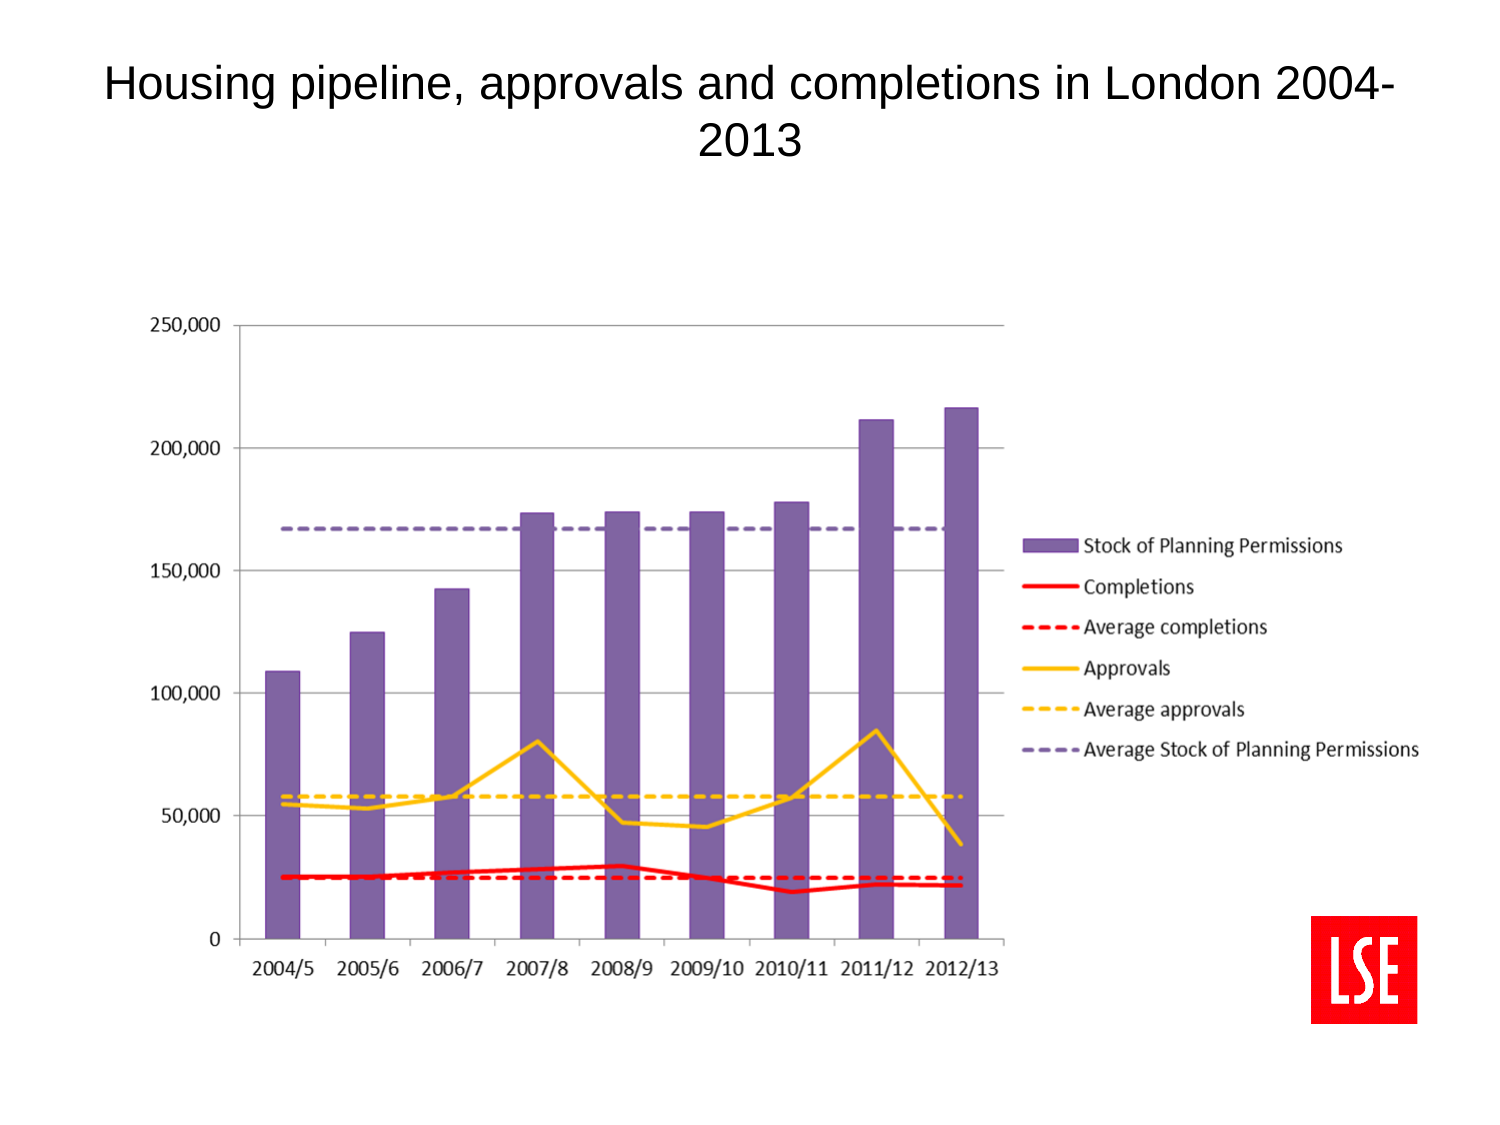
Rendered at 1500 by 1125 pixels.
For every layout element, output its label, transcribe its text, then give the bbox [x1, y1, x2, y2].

title Housing pipeline, approvals and completions in London 2004-2013 [75, 45, 1425, 174]
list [146, 313, 1426, 983]
picture [1310, 916, 1418, 1024]
